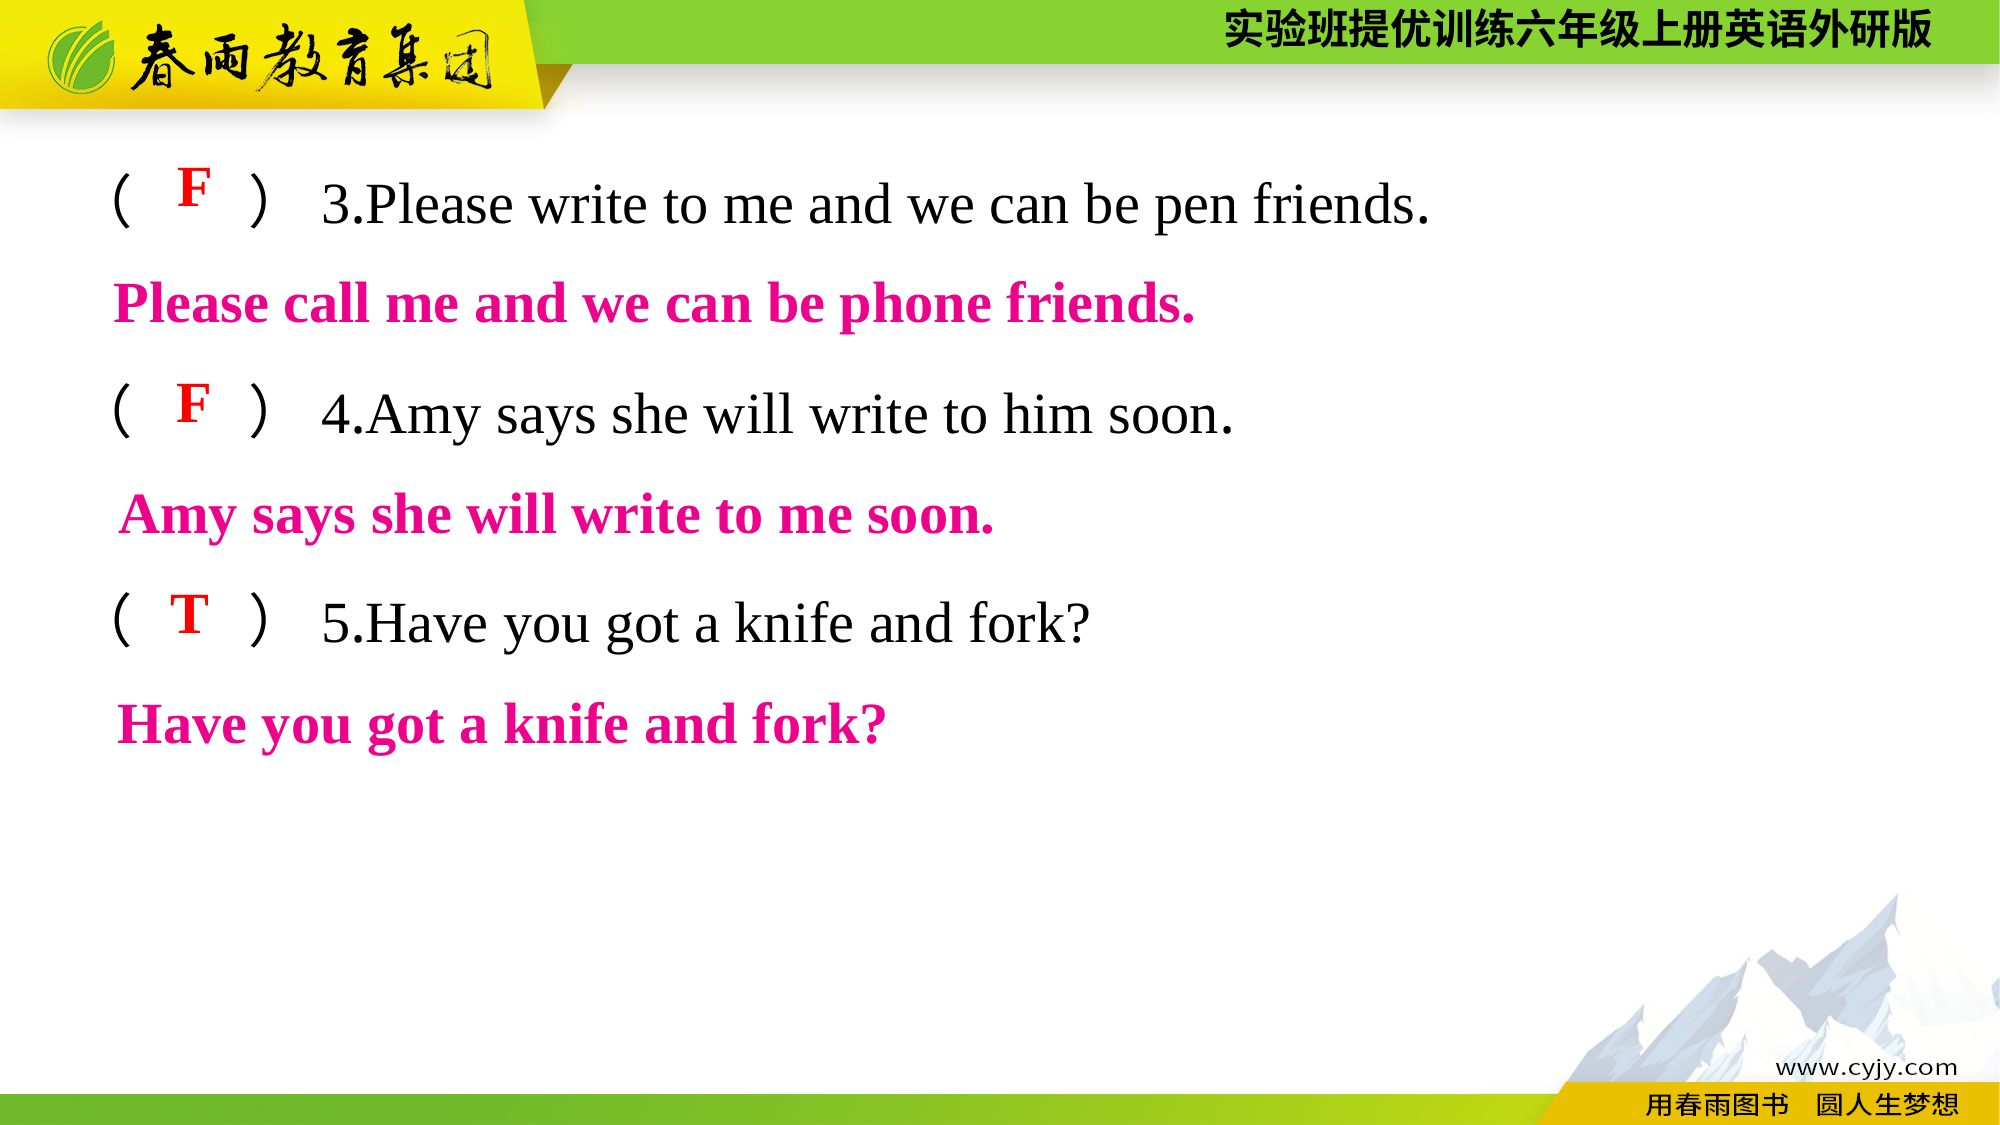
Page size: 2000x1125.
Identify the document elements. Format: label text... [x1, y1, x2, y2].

text_box F [162, 141, 228, 226]
list （ ）3.Please write to me and we can be pen friends. （ ）4.Amy says she will write to him soon. （ ）5.Have you got a knife and fork? [59, 122, 1944, 668]
picture [0, 0, 2000, 1125]
text_box F [161, 356, 227, 442]
text_box Have you got a knife and fork? [103, 642, 905, 763]
text_box Amy says she will write to me soon. [103, 432, 1012, 553]
text_box Please call me and we can be phone friends. [98, 221, 1245, 342]
text_box T [155, 567, 225, 653]
